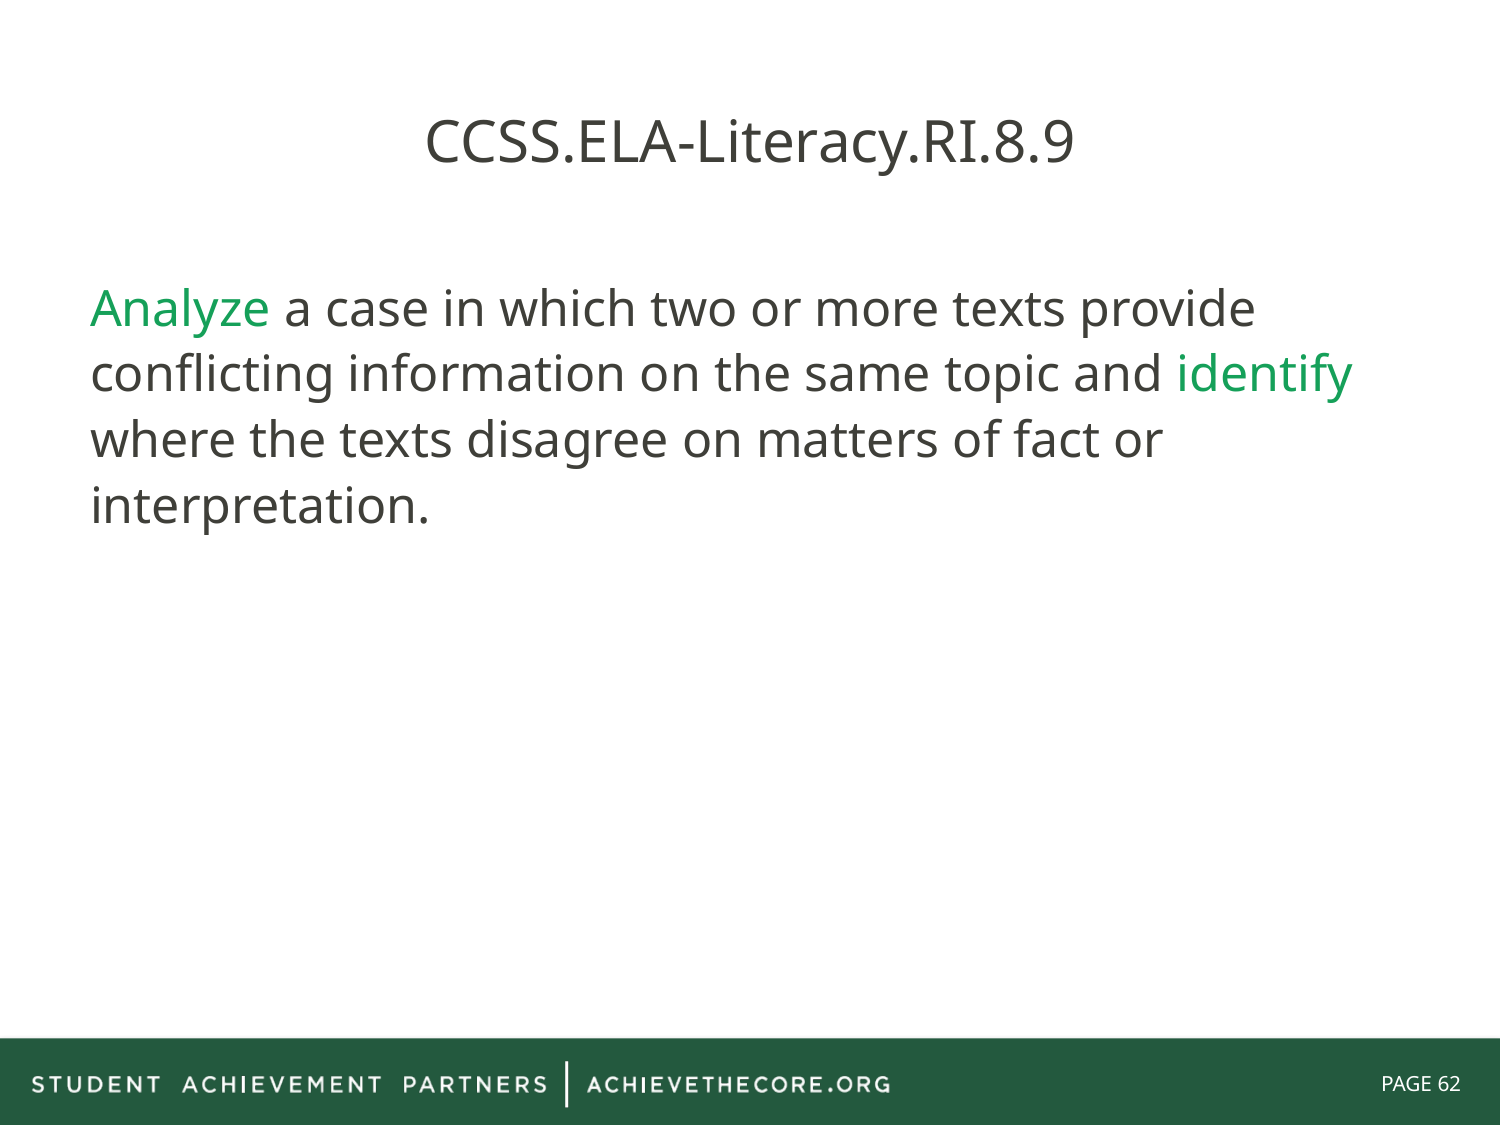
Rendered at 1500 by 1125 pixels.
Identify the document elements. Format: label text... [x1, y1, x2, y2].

list Analyze a case in which two or more texts provide conflicting information on the same topic and identify where the texts disagree on matters of fact or interpretation. [75, 262, 1425, 1005]
title CCSS.ELA-Literacy.RI.8.9 [75, 45, 1425, 233]
